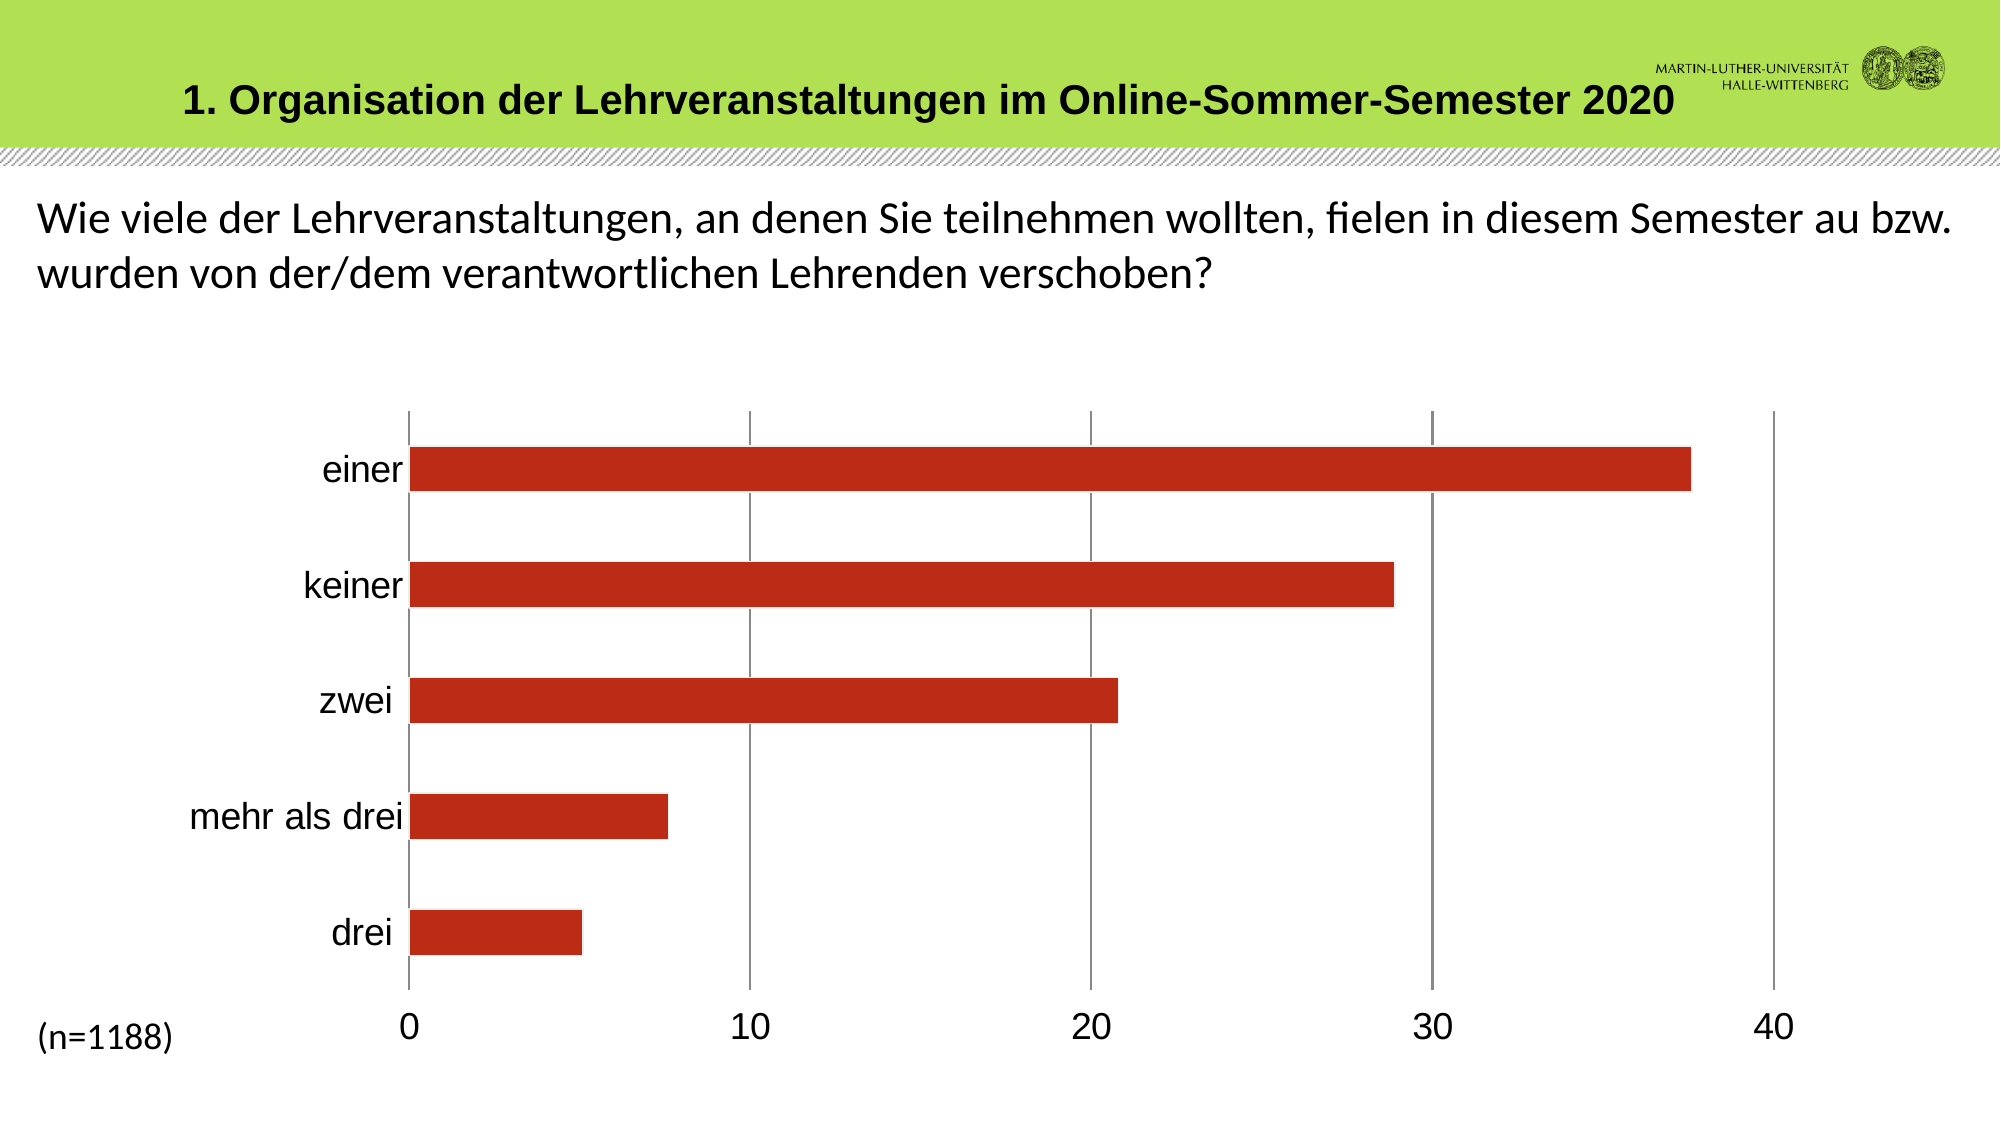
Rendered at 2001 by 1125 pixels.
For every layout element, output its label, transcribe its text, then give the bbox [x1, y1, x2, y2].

picture [0, 148, 2000, 166]
chart [160, 365, 1796, 1060]
text_box 1. Organisation der Lehrveranstaltungen im Online-Sommer-Semester 2020 [174, 65, 1684, 131]
picture [1656, 46, 1945, 90]
title Wie viele der Lehrveranstaltungen, an denen Sie teilnehmen wollten, fielen in diesem Semester au bzw. wurden von der/dem verantwortlichen Lehrenden verschoben? (n=1188) [36, 187, 1964, 1083]
